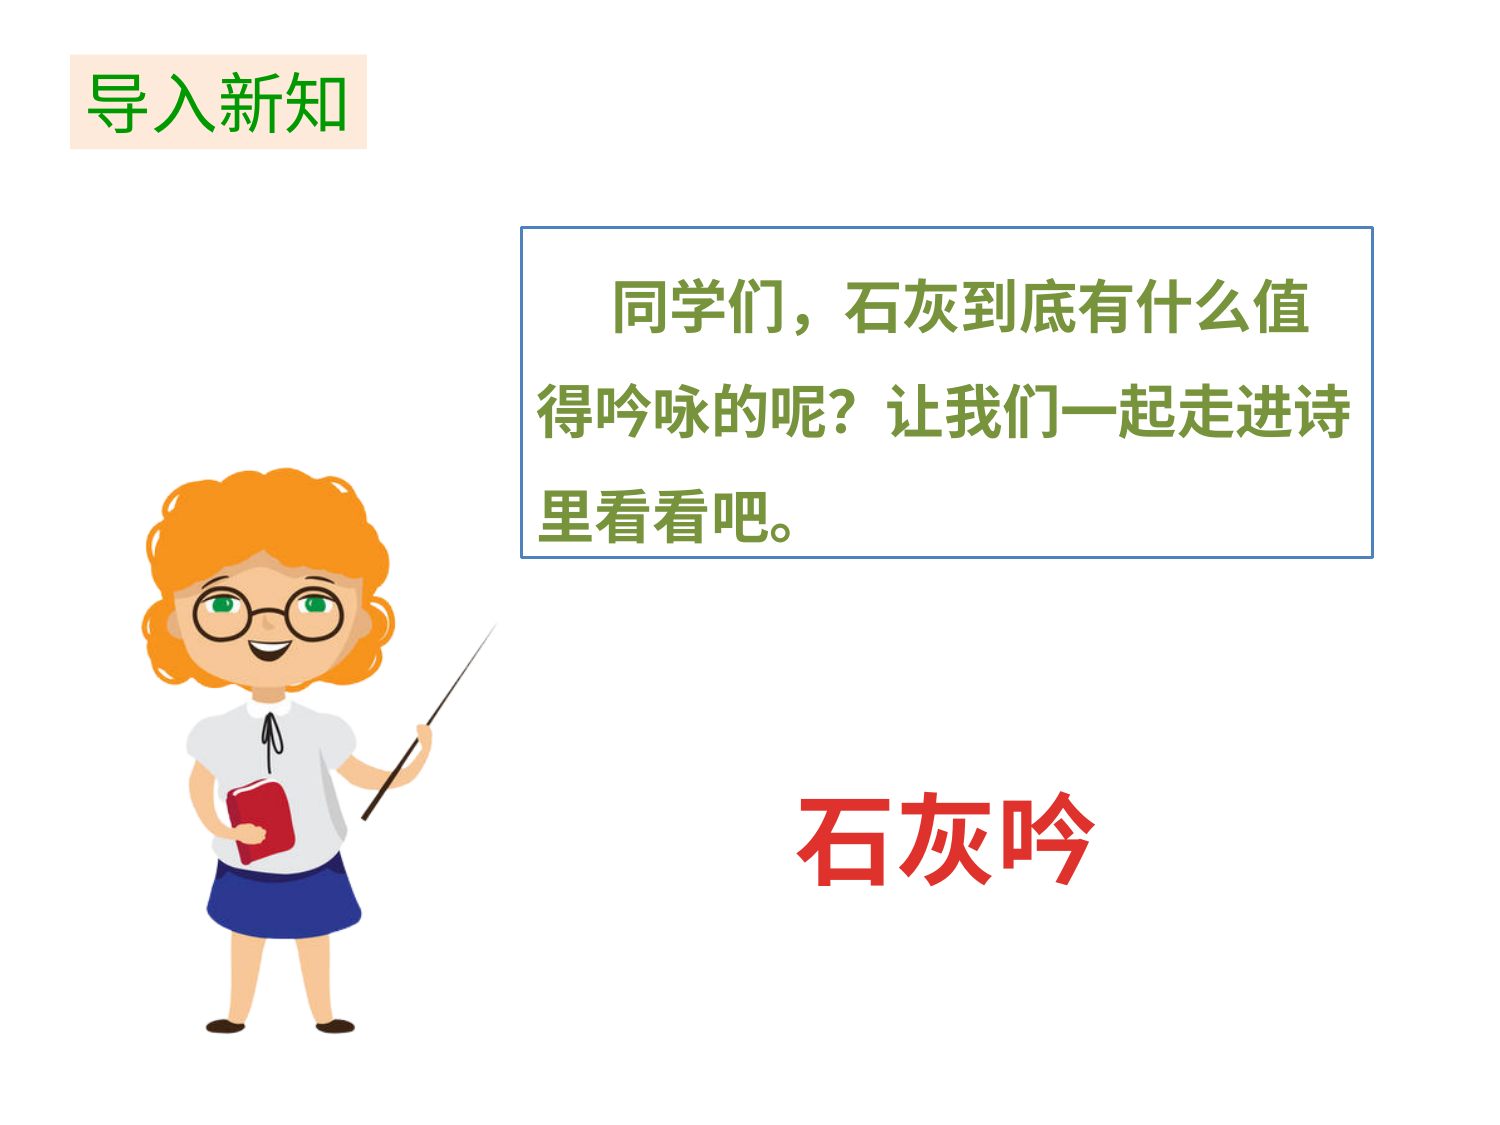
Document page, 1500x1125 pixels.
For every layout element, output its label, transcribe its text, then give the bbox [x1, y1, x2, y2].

picture [17, 455, 645, 1084]
text_box 导入新知 [70, 54, 367, 150]
text_box 石灰吟 [780, 769, 1114, 905]
text_box 同学们，石灰到底有什么值得吟咏的呢？让我们一起走进诗里看看吧。 [521, 227, 1373, 558]
